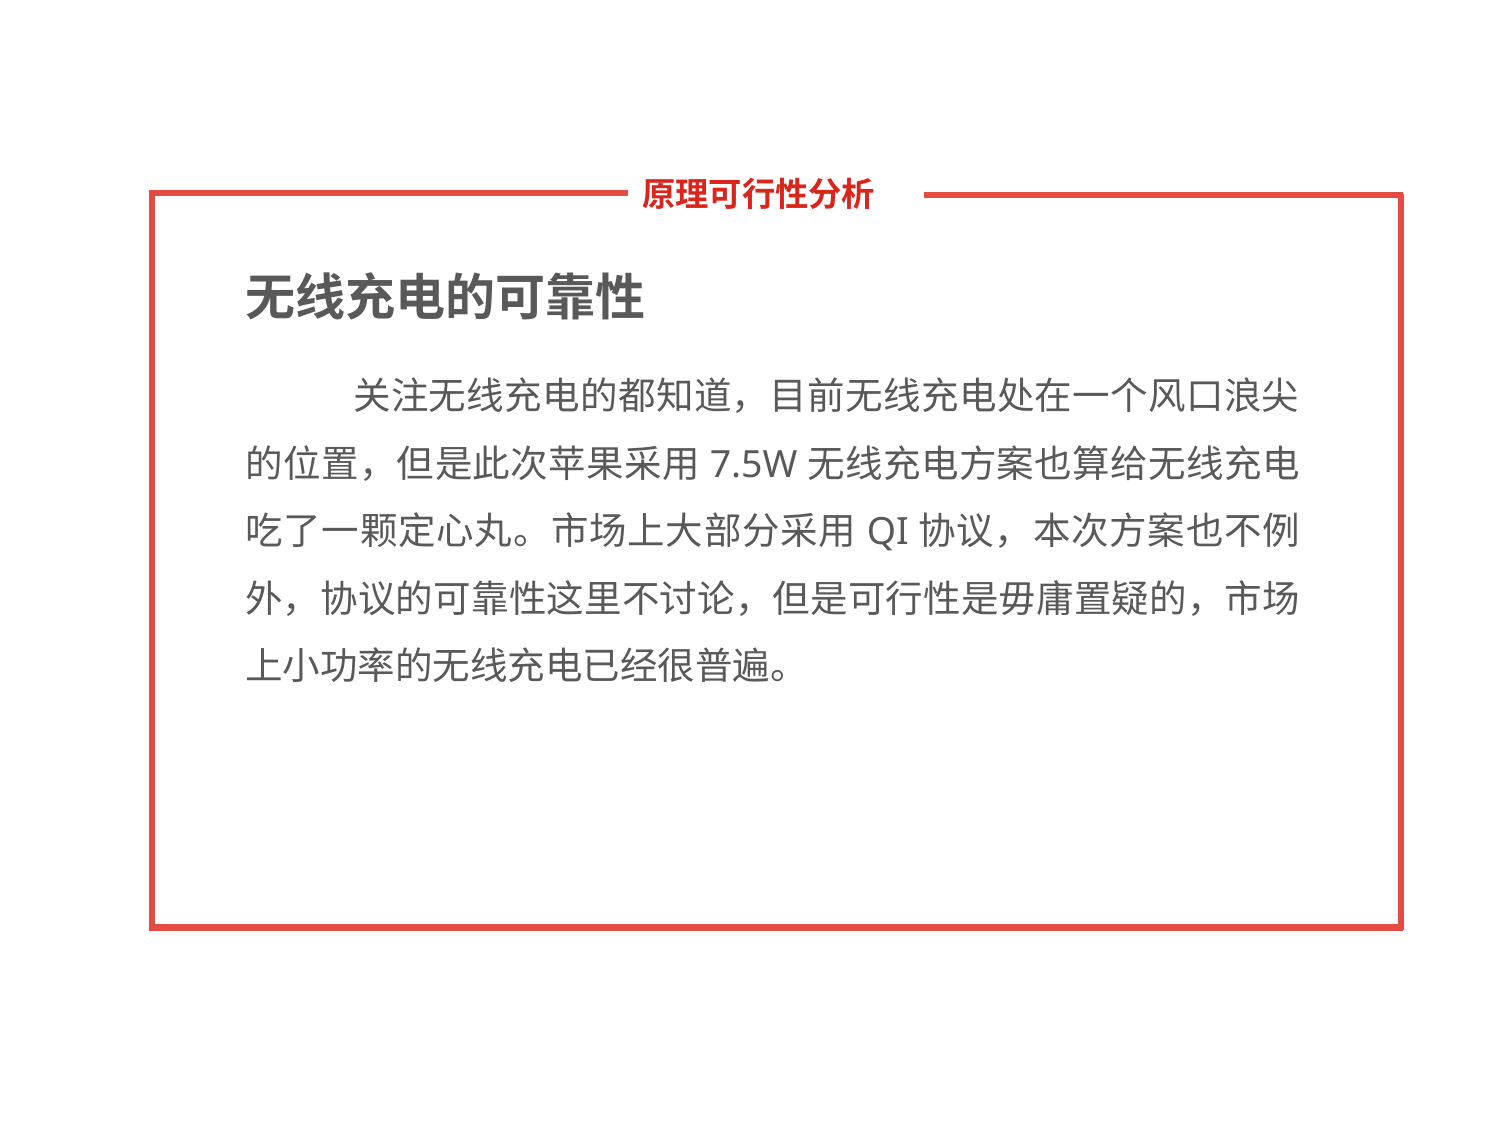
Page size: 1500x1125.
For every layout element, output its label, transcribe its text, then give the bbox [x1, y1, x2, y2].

text_box 原理可行性分析 [628, 165, 925, 191]
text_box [148, 192, 1404, 931]
